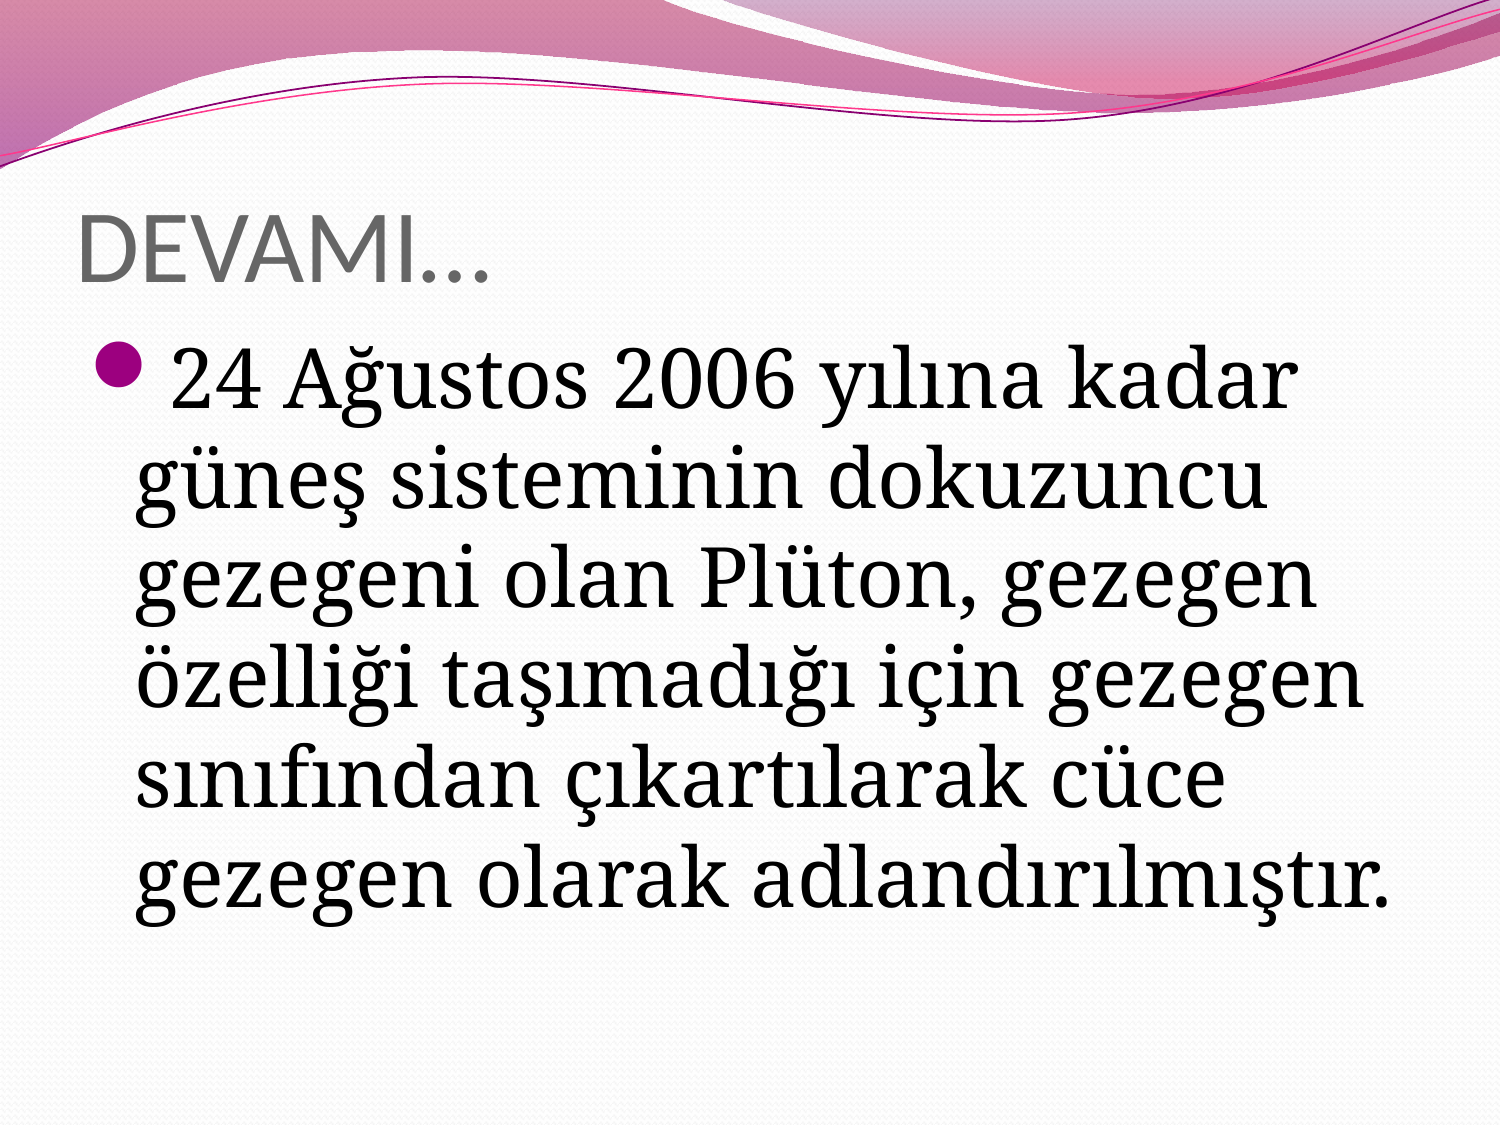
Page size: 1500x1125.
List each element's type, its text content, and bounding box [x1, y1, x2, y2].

title DEVAMI… [75, 115, 1425, 303]
list 24 Ağustos 2006 yılına kadar güneş sisteminin dokuzuncu gezegeni olan Plüton, gezegen özelliği taşımadığı için gezegen sınıfından çıkartılarak cüce gezegen olarak adlandırılmıştır. [75, 317, 1425, 1038]
